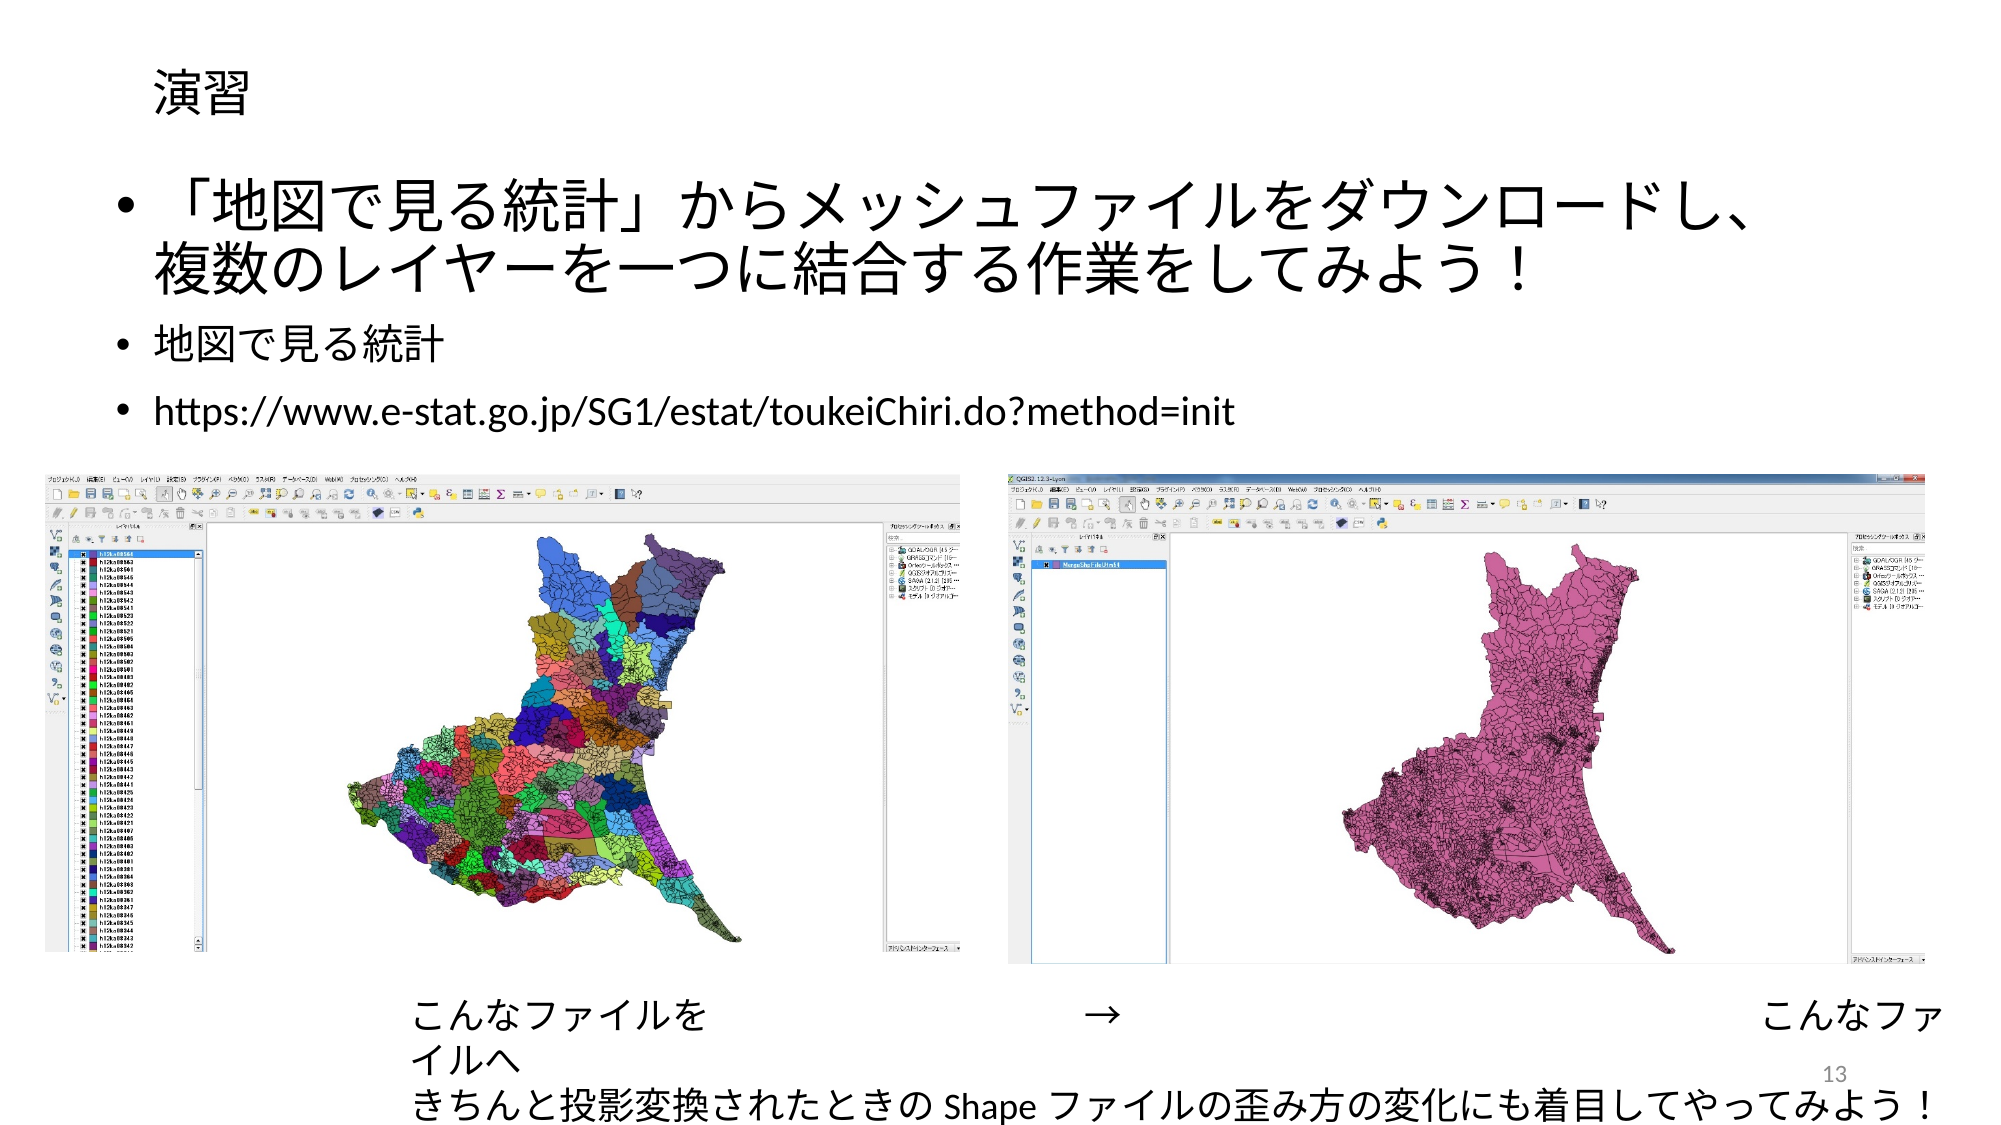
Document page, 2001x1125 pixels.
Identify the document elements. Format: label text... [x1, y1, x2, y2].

text_box こんなファイルを → こんなファイルへ きちんと投影変換されたときのShapeファイルの歪み方の変化にも着目してやってみよう！ [394, 984, 1970, 1125]
title 演習 [137, 59, 1863, 130]
picture [1008, 474, 1925, 964]
list 「地図で見る統計」からメッシュファイルをダウンロードし、複数のレイヤーを一つに結合する作業をしてみよう！ 地図で見る統計 https://www.e-stat.go.jp/SG1/estat/toukeiChiri.do?method=init [100, 169, 1826, 884]
slide_number 13 [1412, 1042, 1863, 1103]
picture [44, 474, 960, 952]
